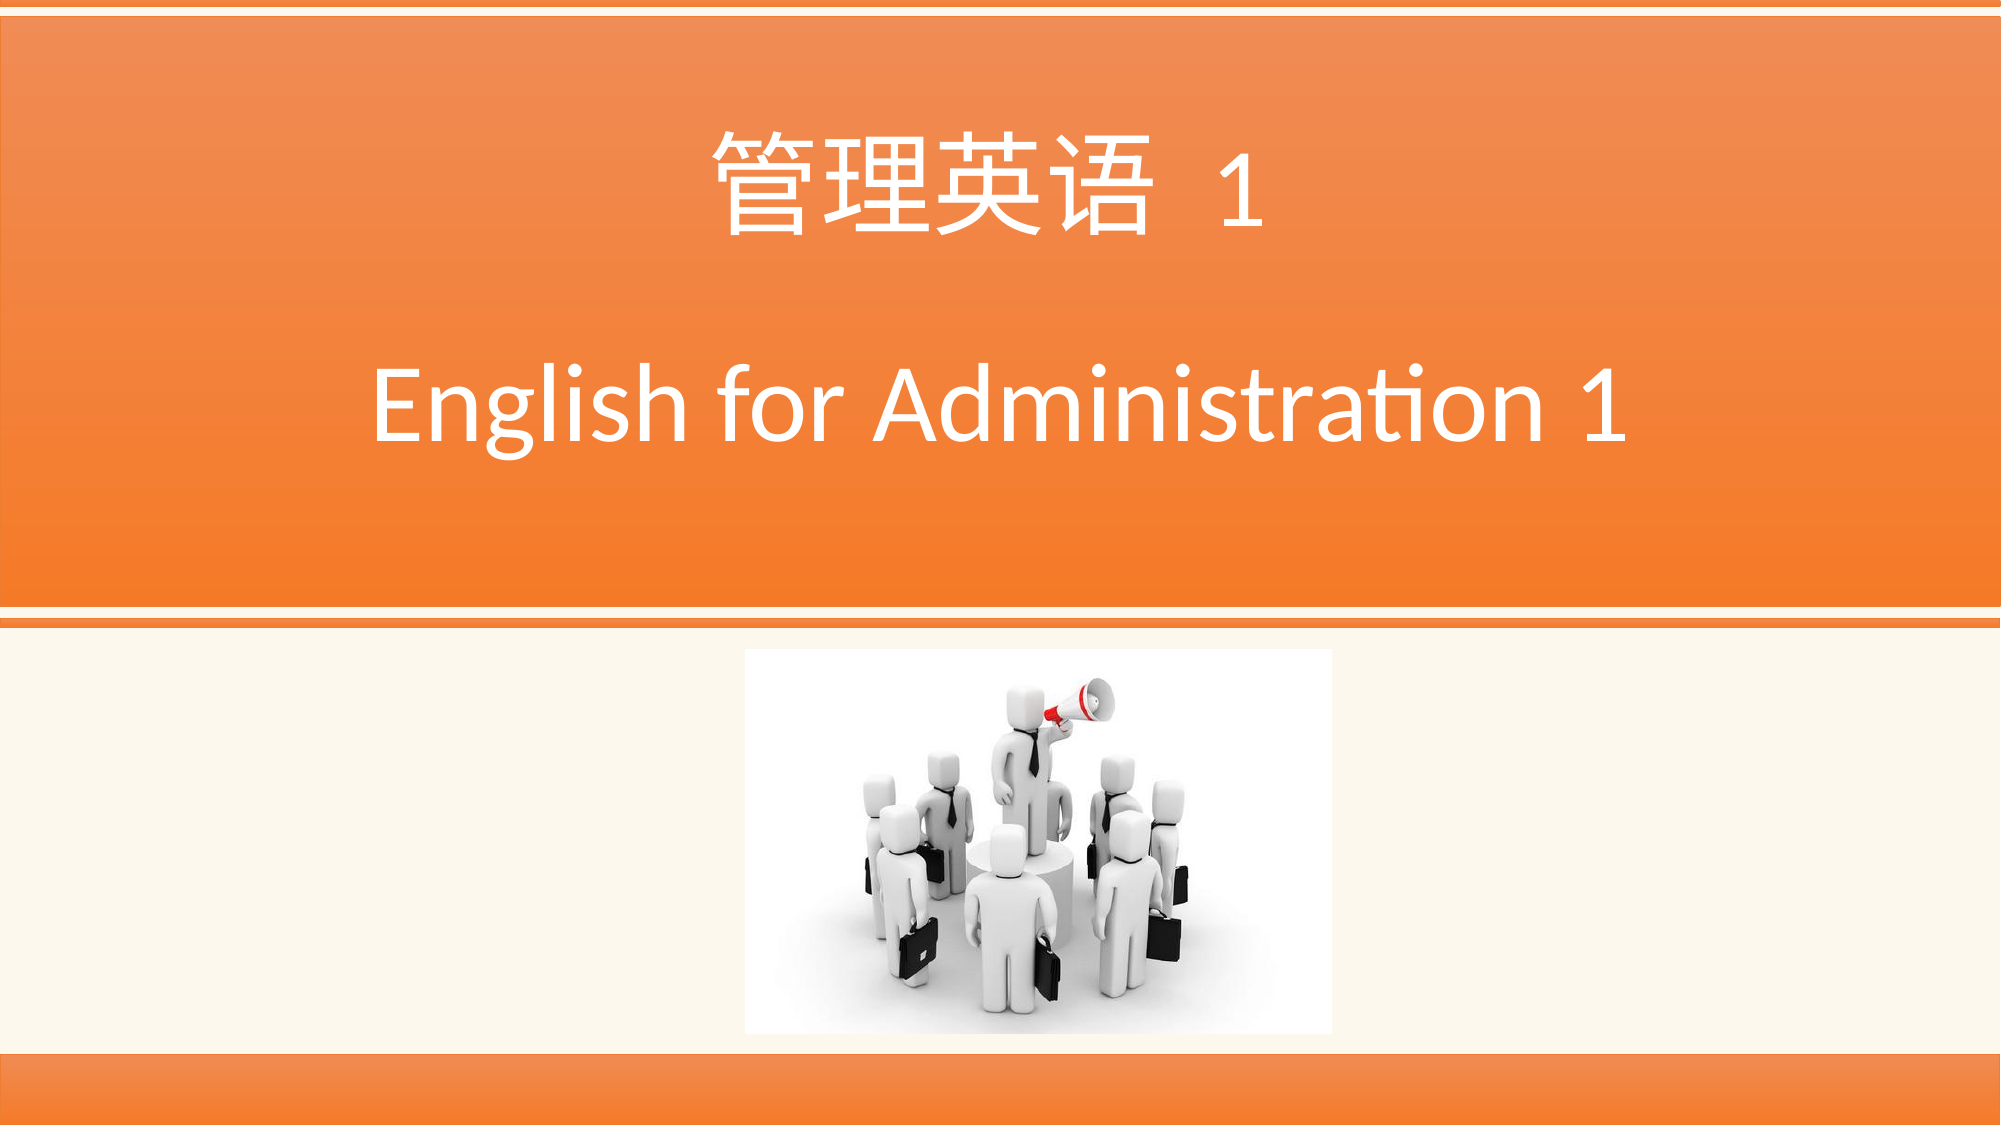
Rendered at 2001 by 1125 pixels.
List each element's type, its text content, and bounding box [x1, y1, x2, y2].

picture [745, 649, 1332, 1035]
text_box [0, 0, 2000, 7]
text_box 管理英语 1 English for Administration 1 [0, 16, 2000, 607]
text_box [0, 618, 2000, 628]
text_box [0, 1054, 2000, 1125]
